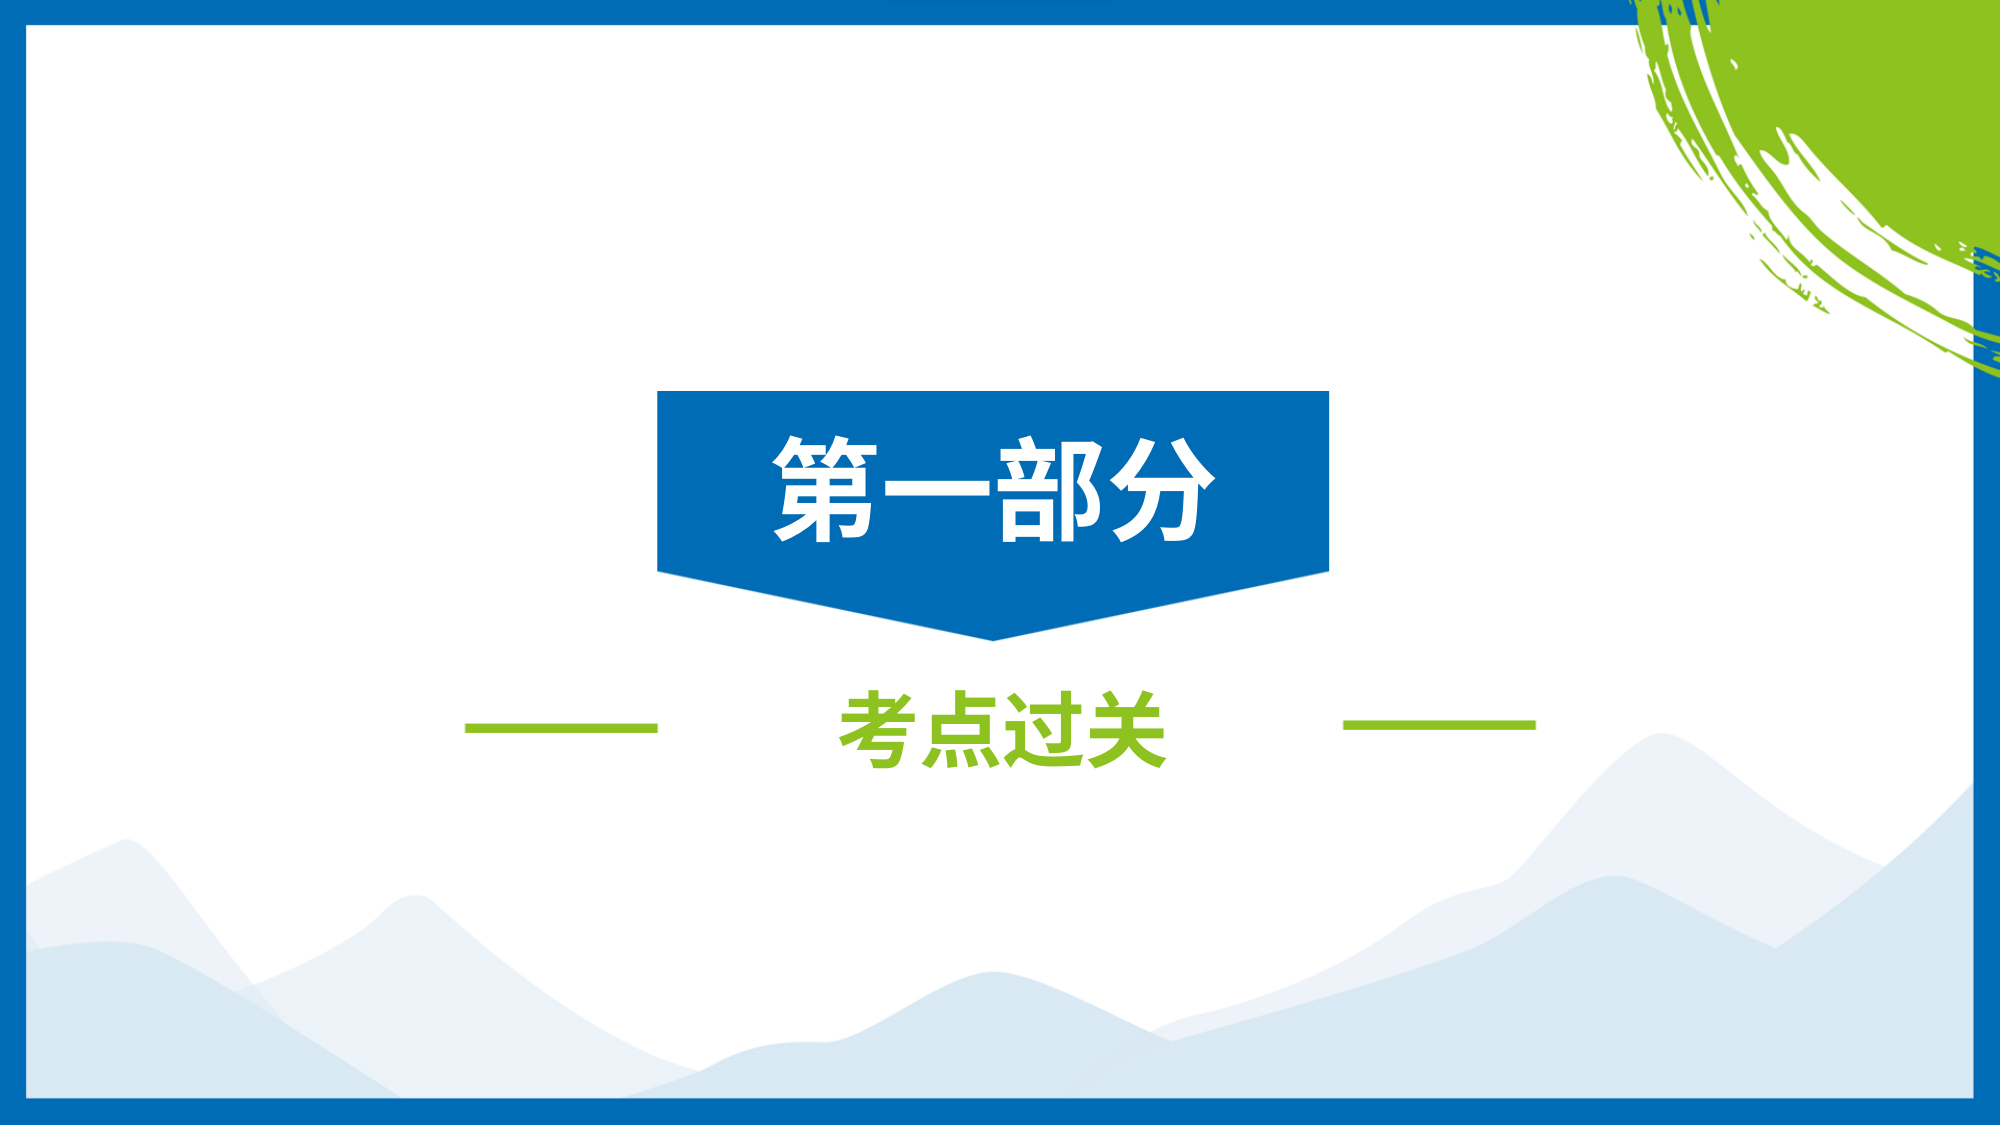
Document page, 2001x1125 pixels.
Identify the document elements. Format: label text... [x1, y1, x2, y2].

text_box 考点过关 [659, 655, 1346, 797]
picture [0, 0, 2000, 1125]
text_box 第一部分 [660, 392, 1328, 579]
